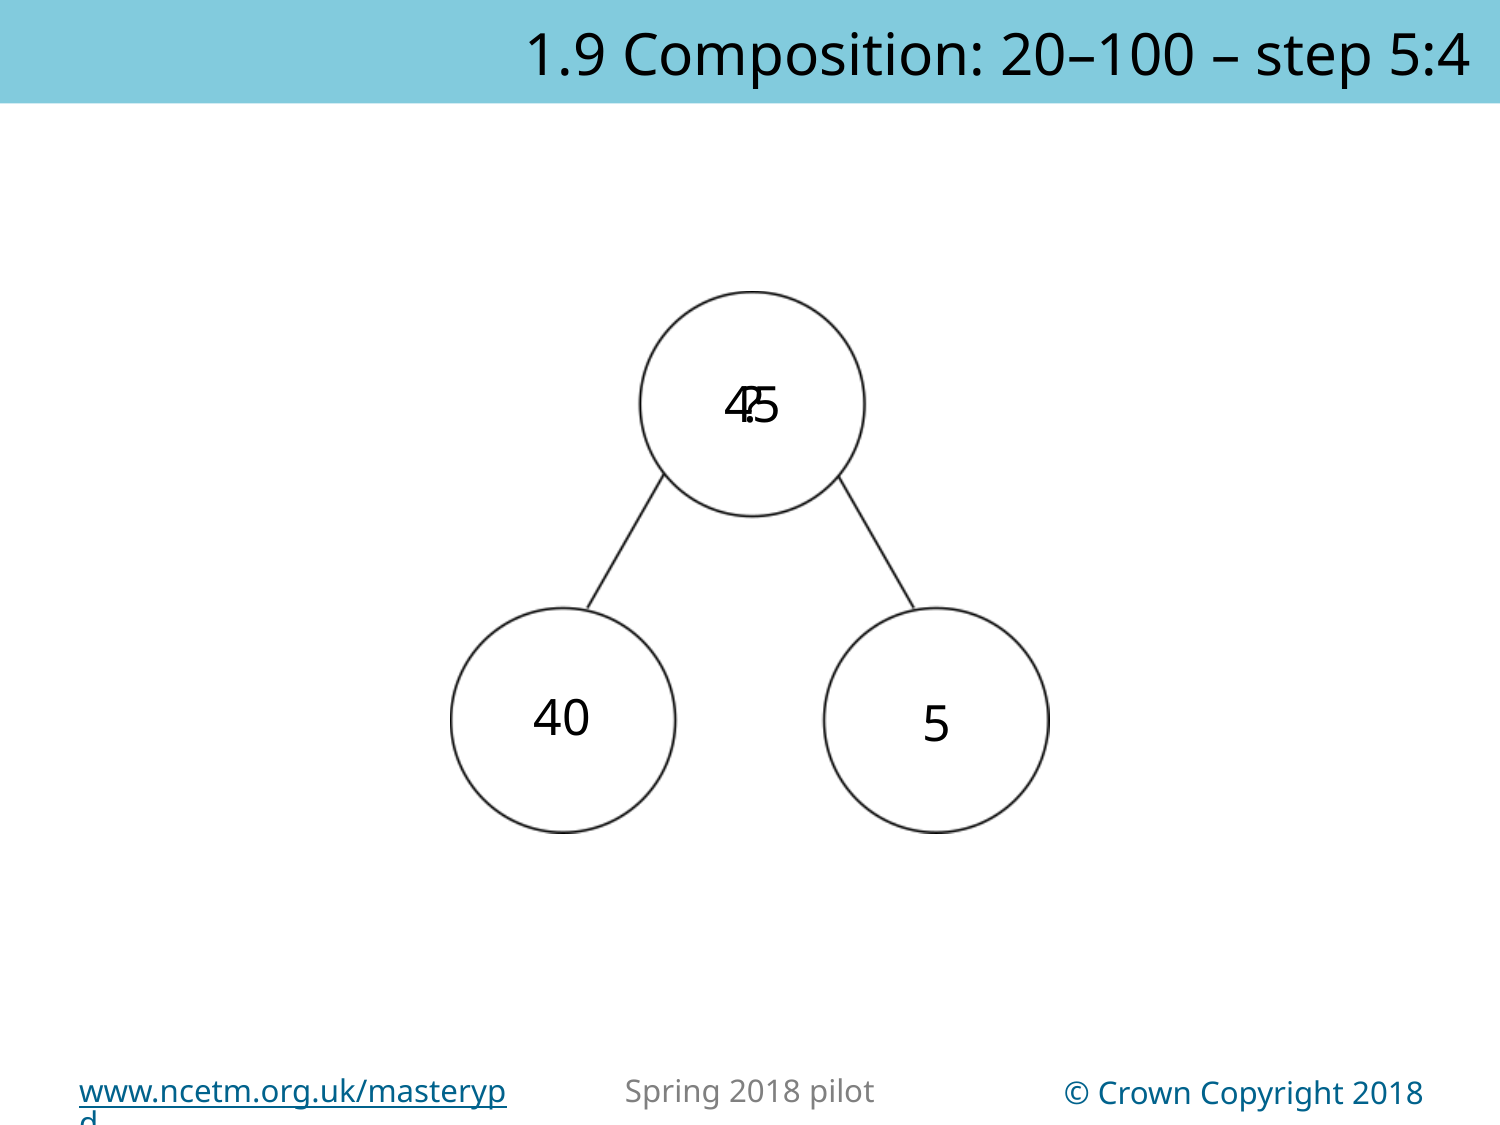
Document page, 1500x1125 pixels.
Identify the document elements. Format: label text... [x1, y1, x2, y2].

picture [449, 290, 1050, 834]
list 1.9 Composition: 20–100 – step 5:4 [0, 0, 1500, 104]
